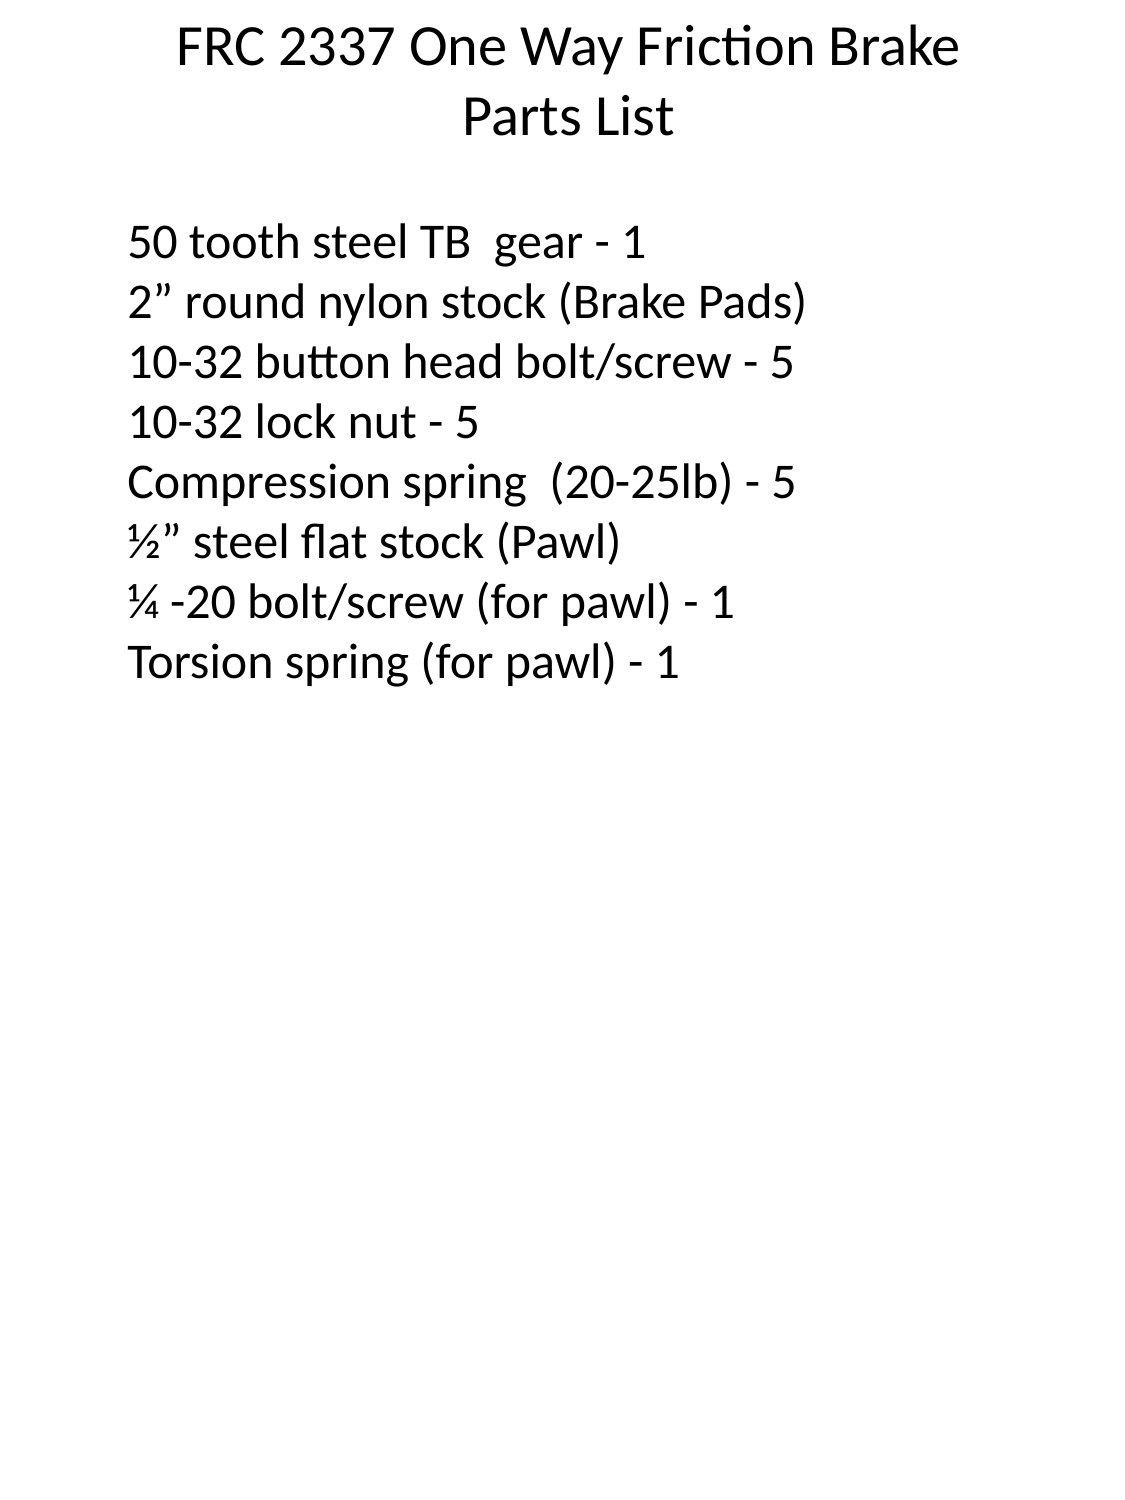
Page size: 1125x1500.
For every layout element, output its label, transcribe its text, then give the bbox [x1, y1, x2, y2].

text_box 50 tooth steel TB gear - 1 2” round nylon stock (Brake Pads) 10-32 button head bolt/screw - 5 10-32 lock nut - 5 Compression spring (20-25lb) - 5 ½” steel flat stock (Pawl) ¼ -20 bolt/screw (for pawl) - 1 Torsion spring (for pawl) - 1 [112, 201, 1013, 756]
text_box FRC 2337 One Way Friction Brake Parts List [24, 0, 1113, 155]
